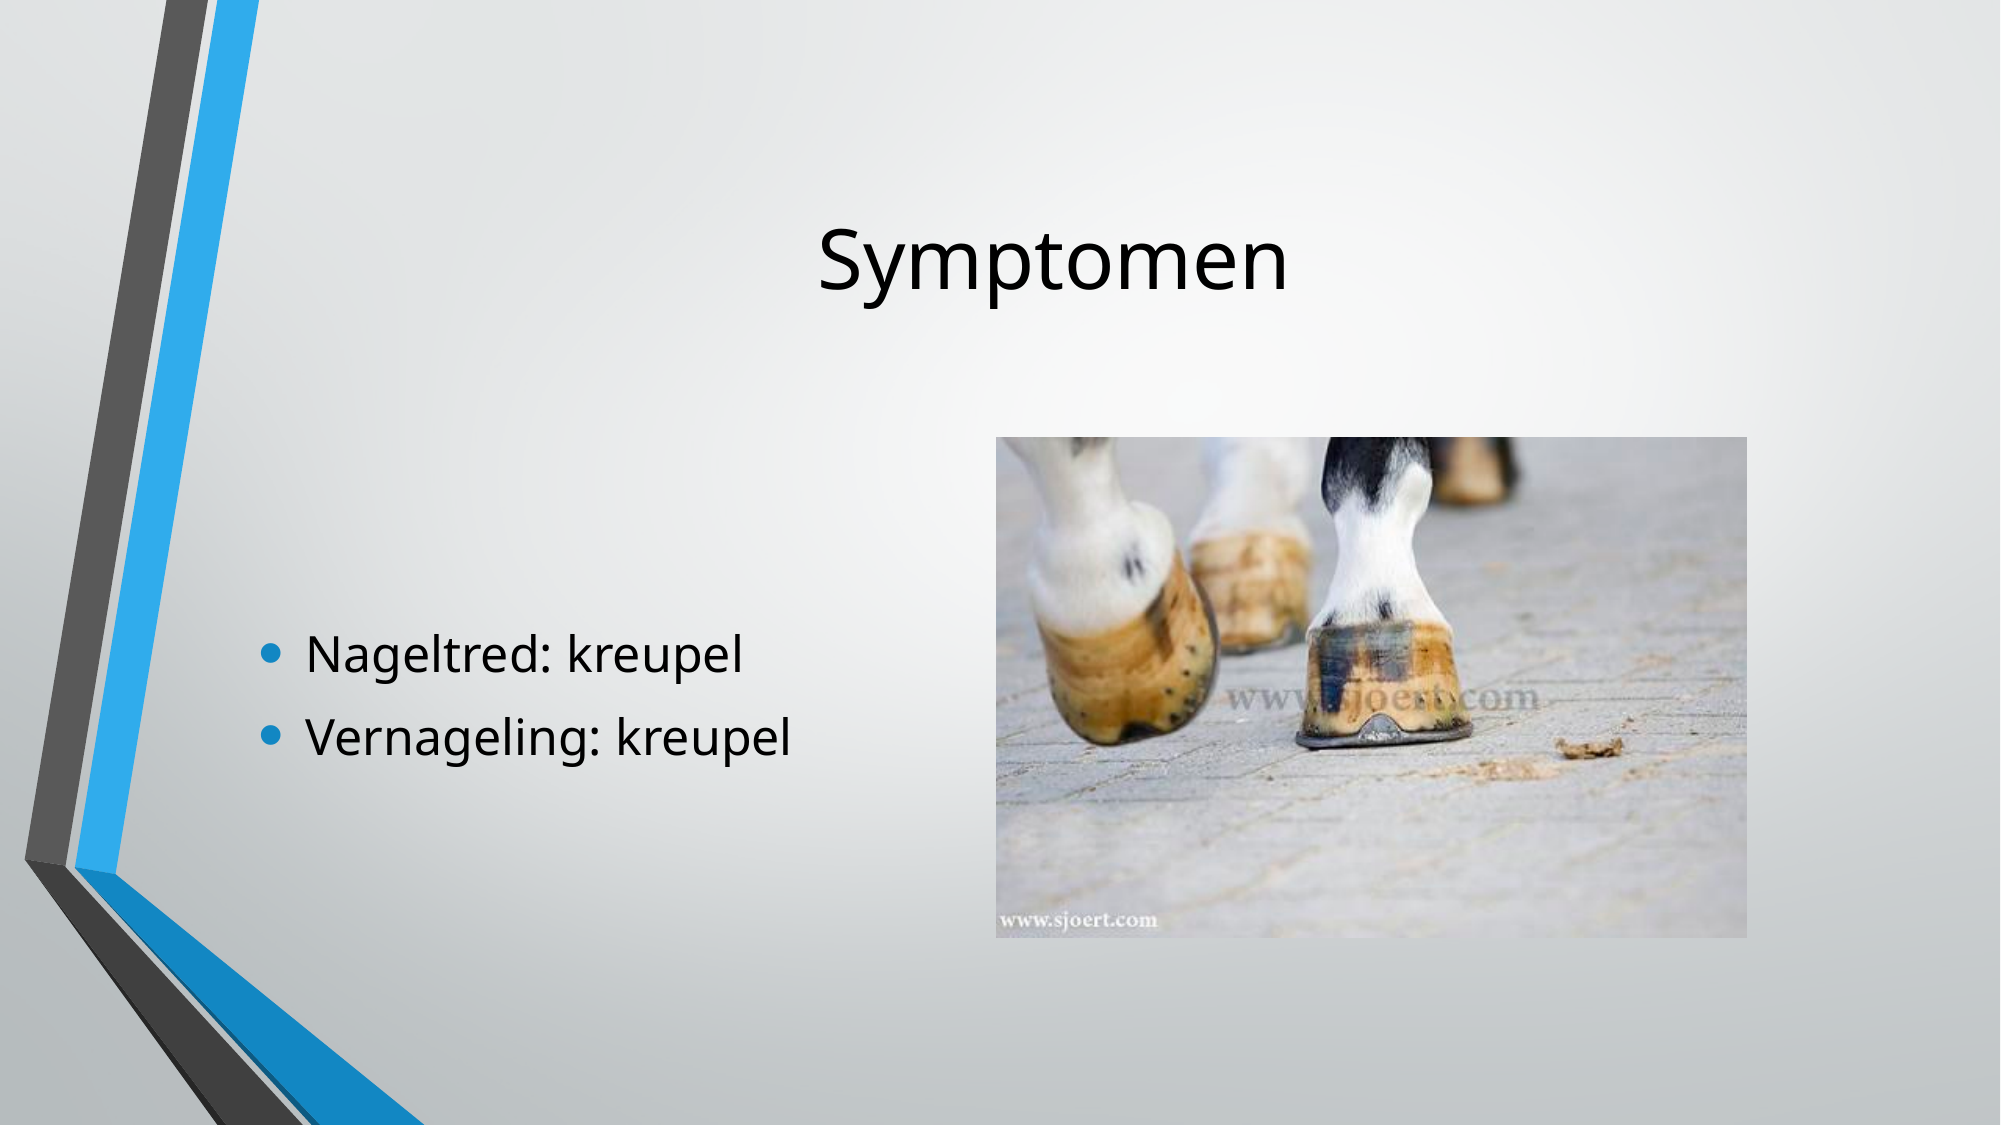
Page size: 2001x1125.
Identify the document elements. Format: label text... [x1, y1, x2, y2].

picture [996, 437, 1747, 938]
list Nageltred: kreupel Vernageling: kreupel [243, 437, 1887, 950]
title Symptomen [243, 112, 1887, 400]
